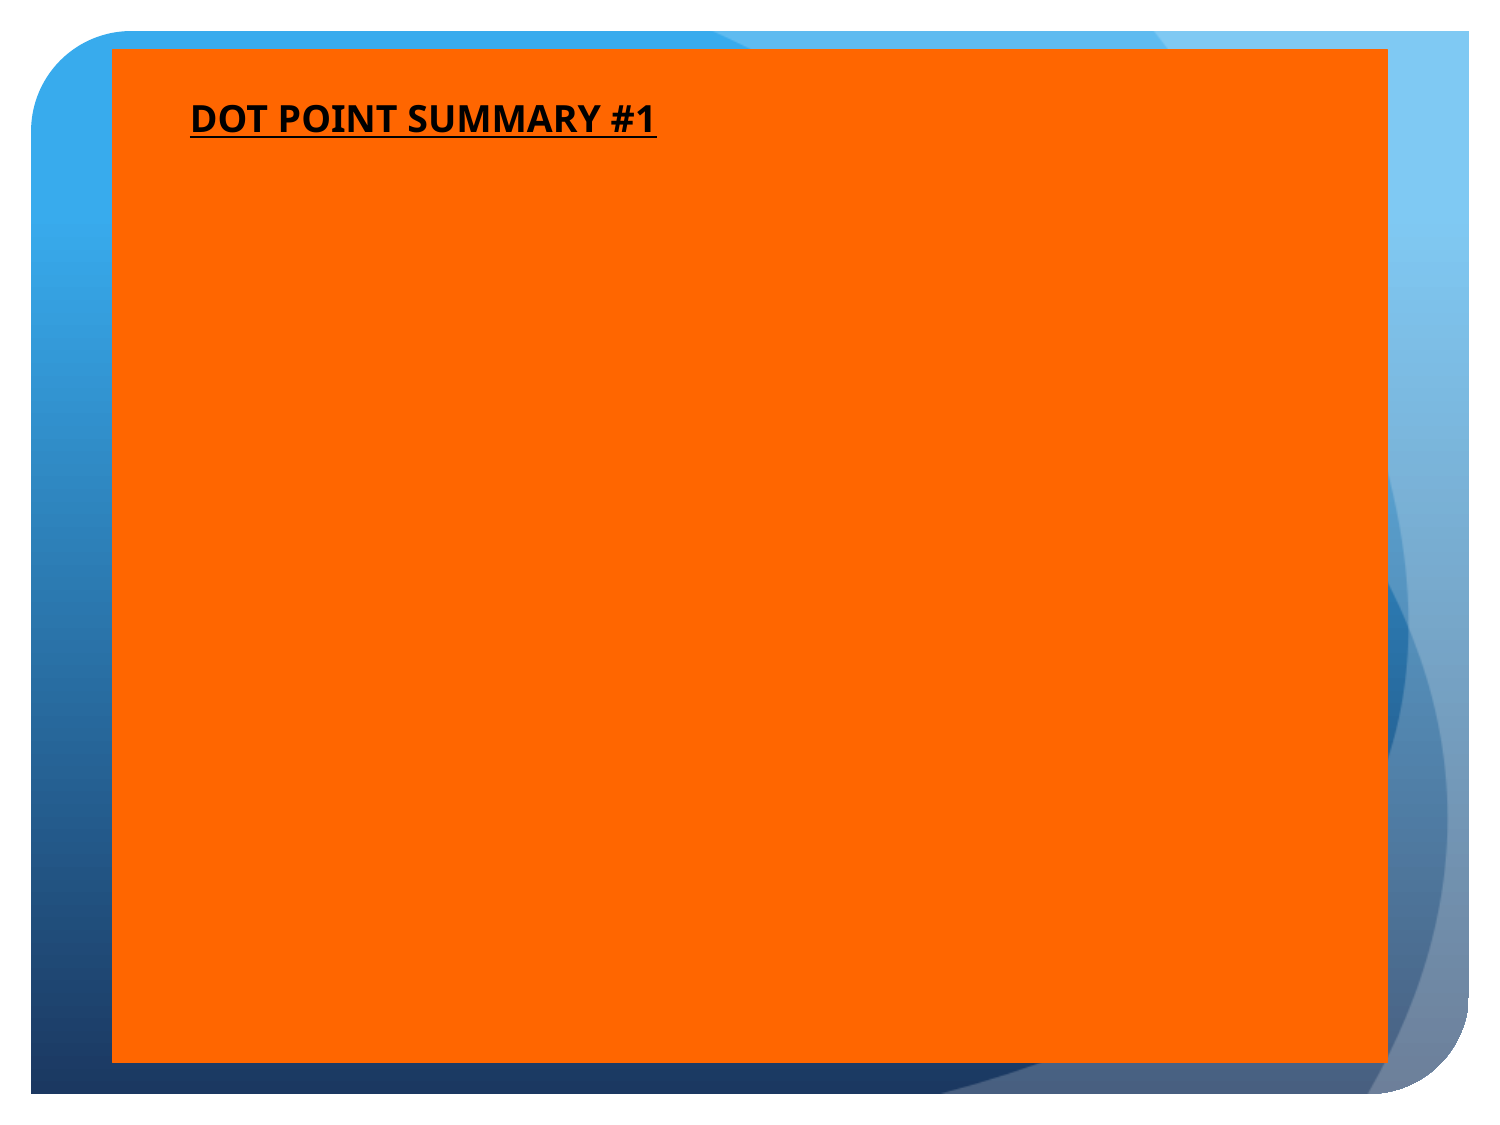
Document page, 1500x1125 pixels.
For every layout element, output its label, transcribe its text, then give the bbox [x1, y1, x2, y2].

picture [24, 30, 1473, 1094]
text_box DOT POINT SUMMARY #1 [174, 87, 1350, 308]
text_box [112, 49, 1388, 1063]
